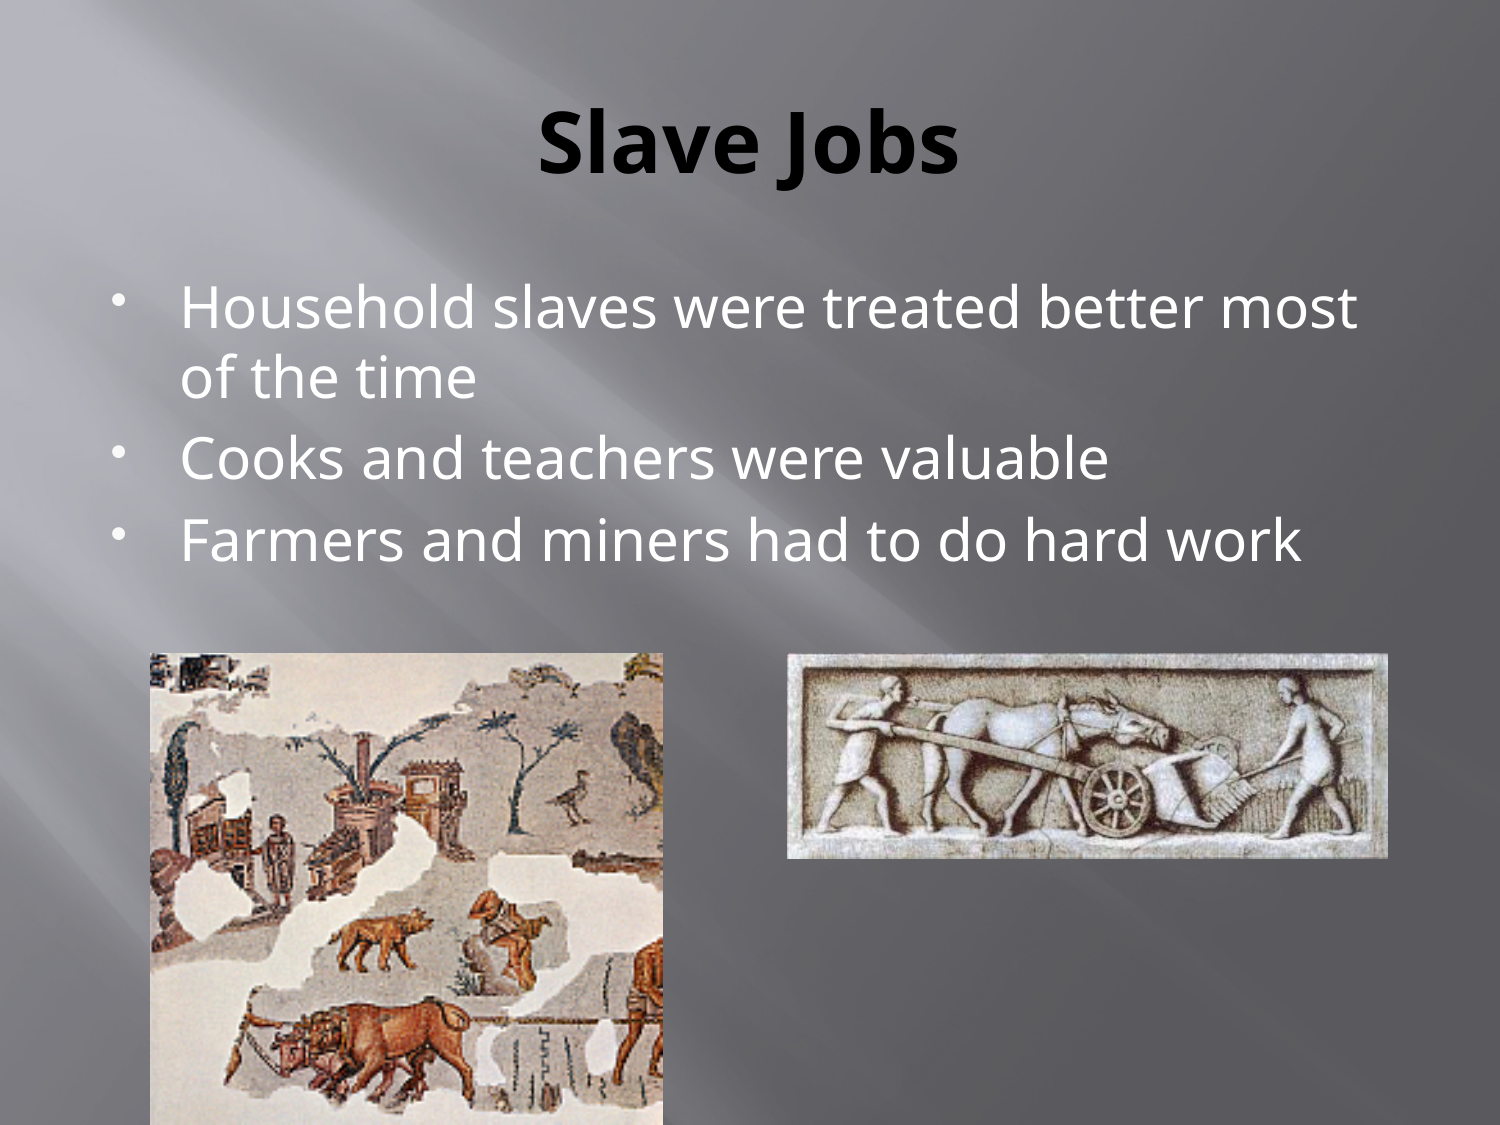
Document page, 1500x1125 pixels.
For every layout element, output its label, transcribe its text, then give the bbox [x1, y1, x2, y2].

title Slave Jobs [75, 45, 1425, 233]
picture [149, 653, 663, 1125]
list Household slaves were treated better most of the time Cooks and teachers were valuable Farmers and miners had to do hard work [75, 262, 1425, 1035]
picture [787, 653, 1388, 859]
